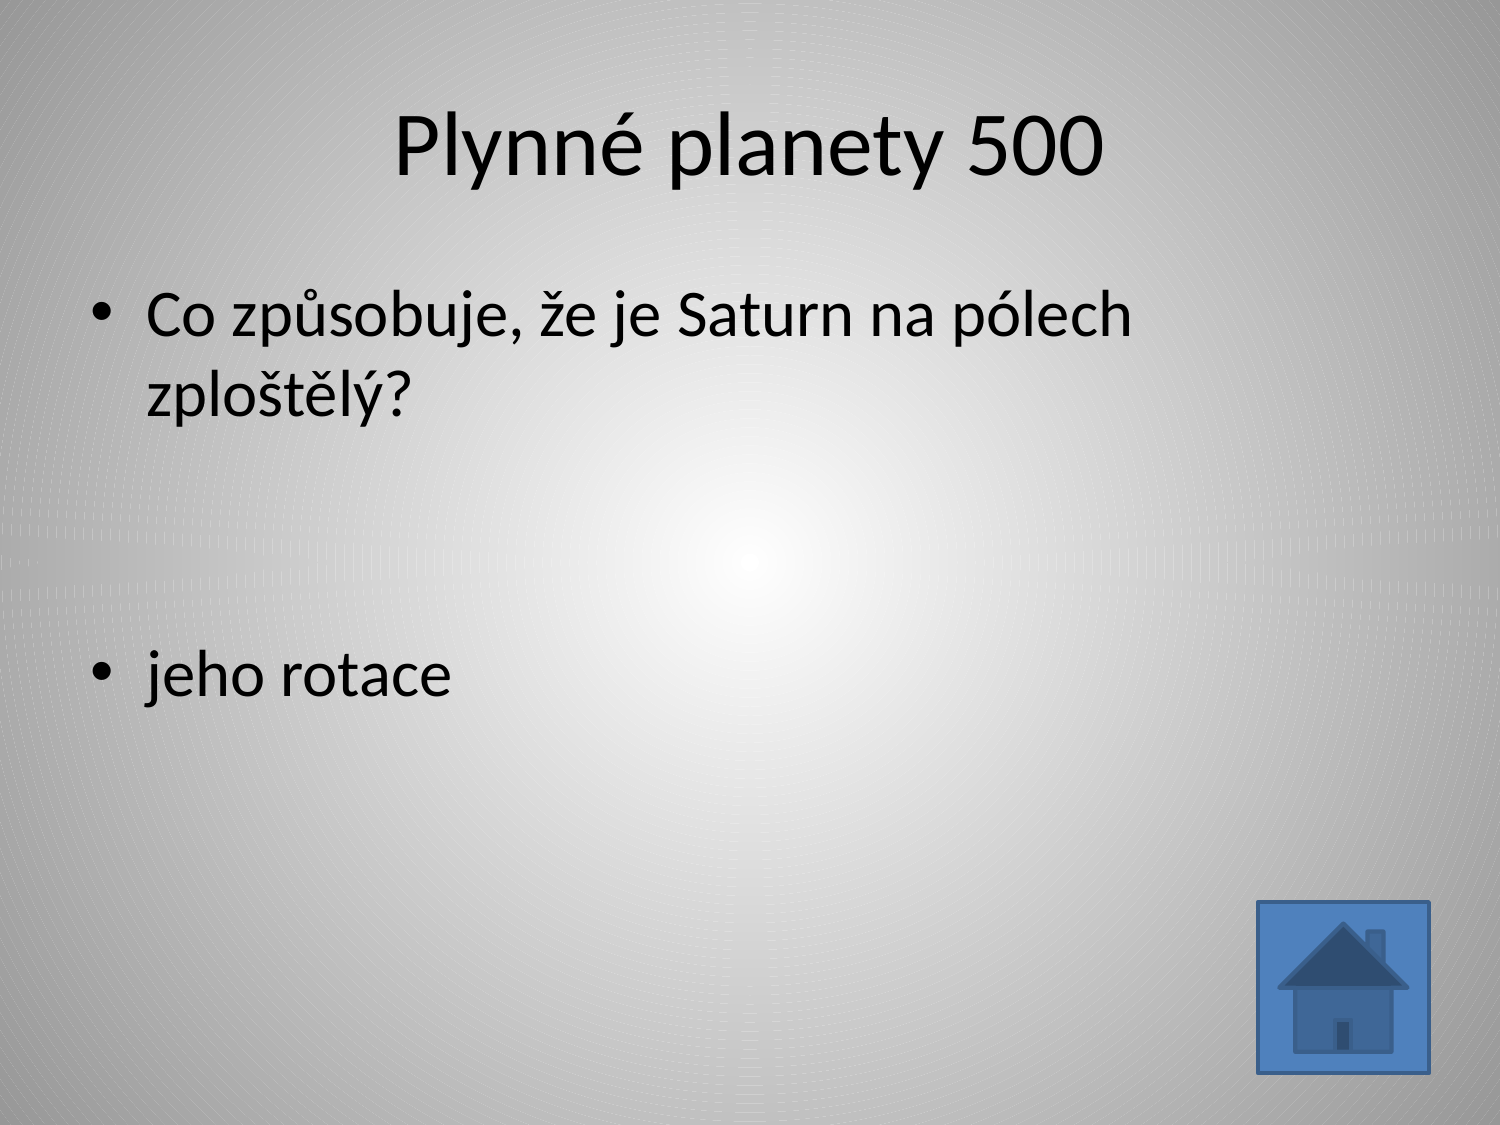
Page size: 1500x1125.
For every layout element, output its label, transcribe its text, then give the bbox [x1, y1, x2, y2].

list Co způsobuje, že je Saturn na pólech zploštělý? jeho rotace [75, 262, 1425, 1005]
text_box [1256, 900, 1431, 1075]
title Plynné planety 500 [75, 45, 1425, 233]
